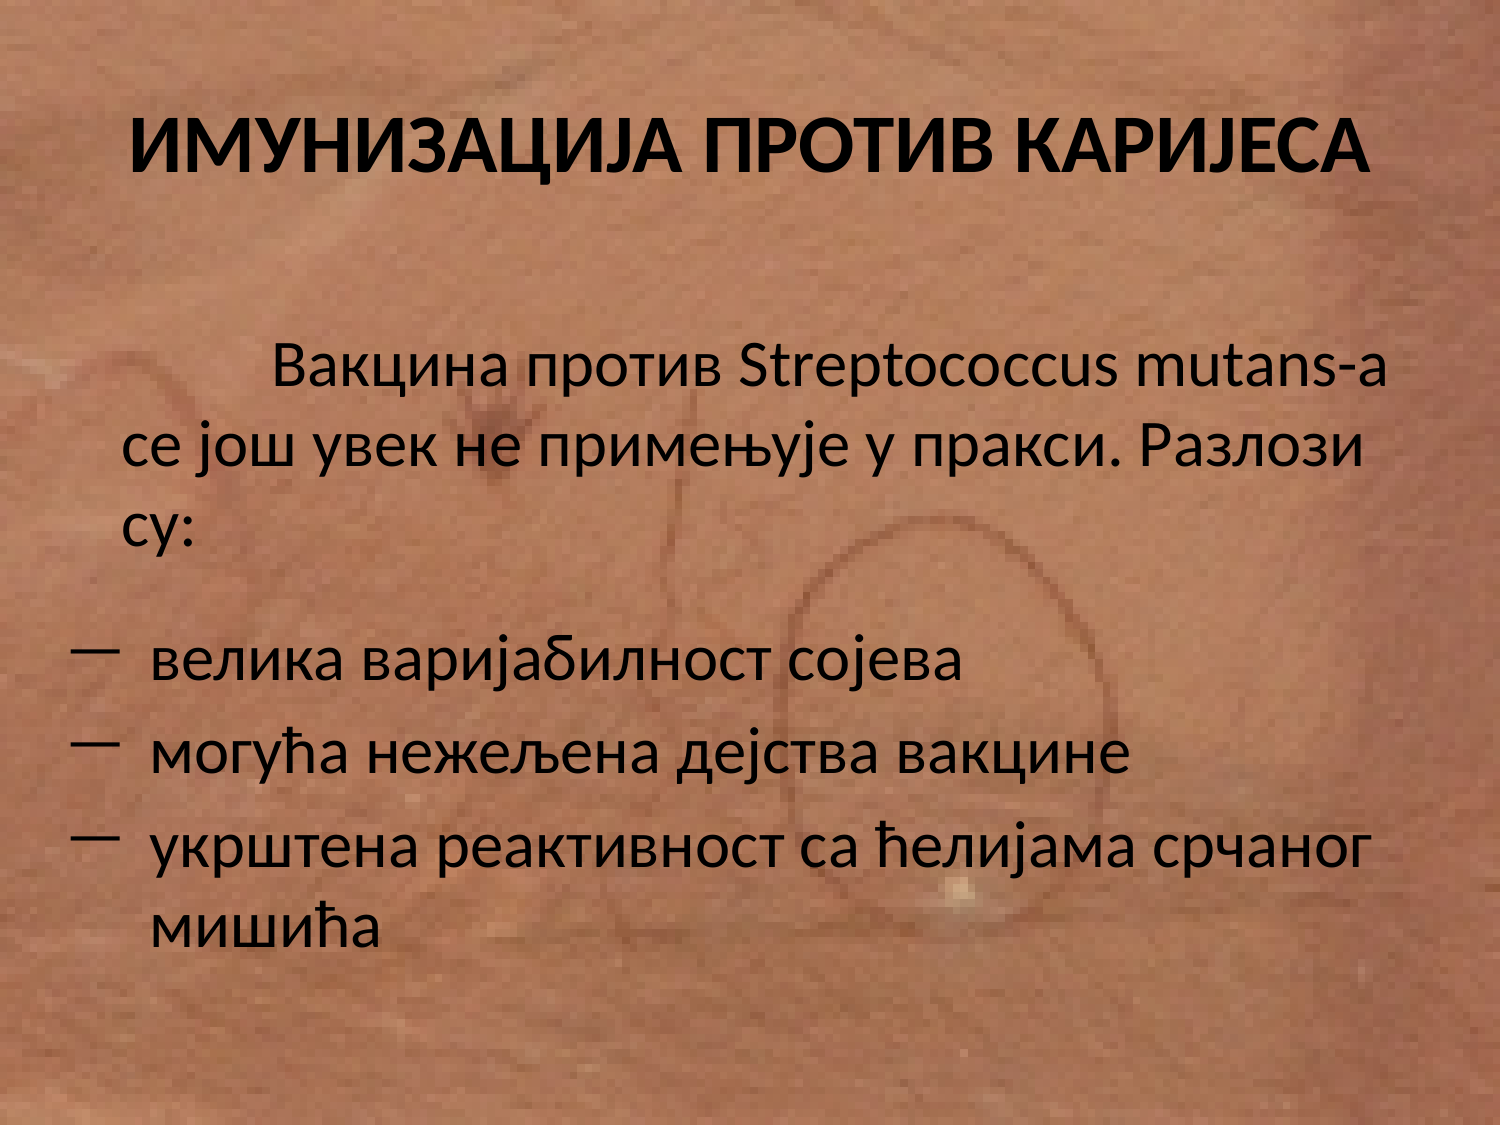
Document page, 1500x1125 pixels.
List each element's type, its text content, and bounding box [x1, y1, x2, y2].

title ИМУНИЗАЦИЈА ПРОТИВ КАРИЈЕСА [75, 45, 1425, 233]
list Вакцина против Streptococcus mutans-a се још увек не примењује у пракси. Разлози су: велика варијабилност сојева могућа нежељена дејства вакцине укрштена реактивност са ћелијама срчаног мишића [50, 312, 1450, 1055]
picture [0, 0, 1500, 1125]
